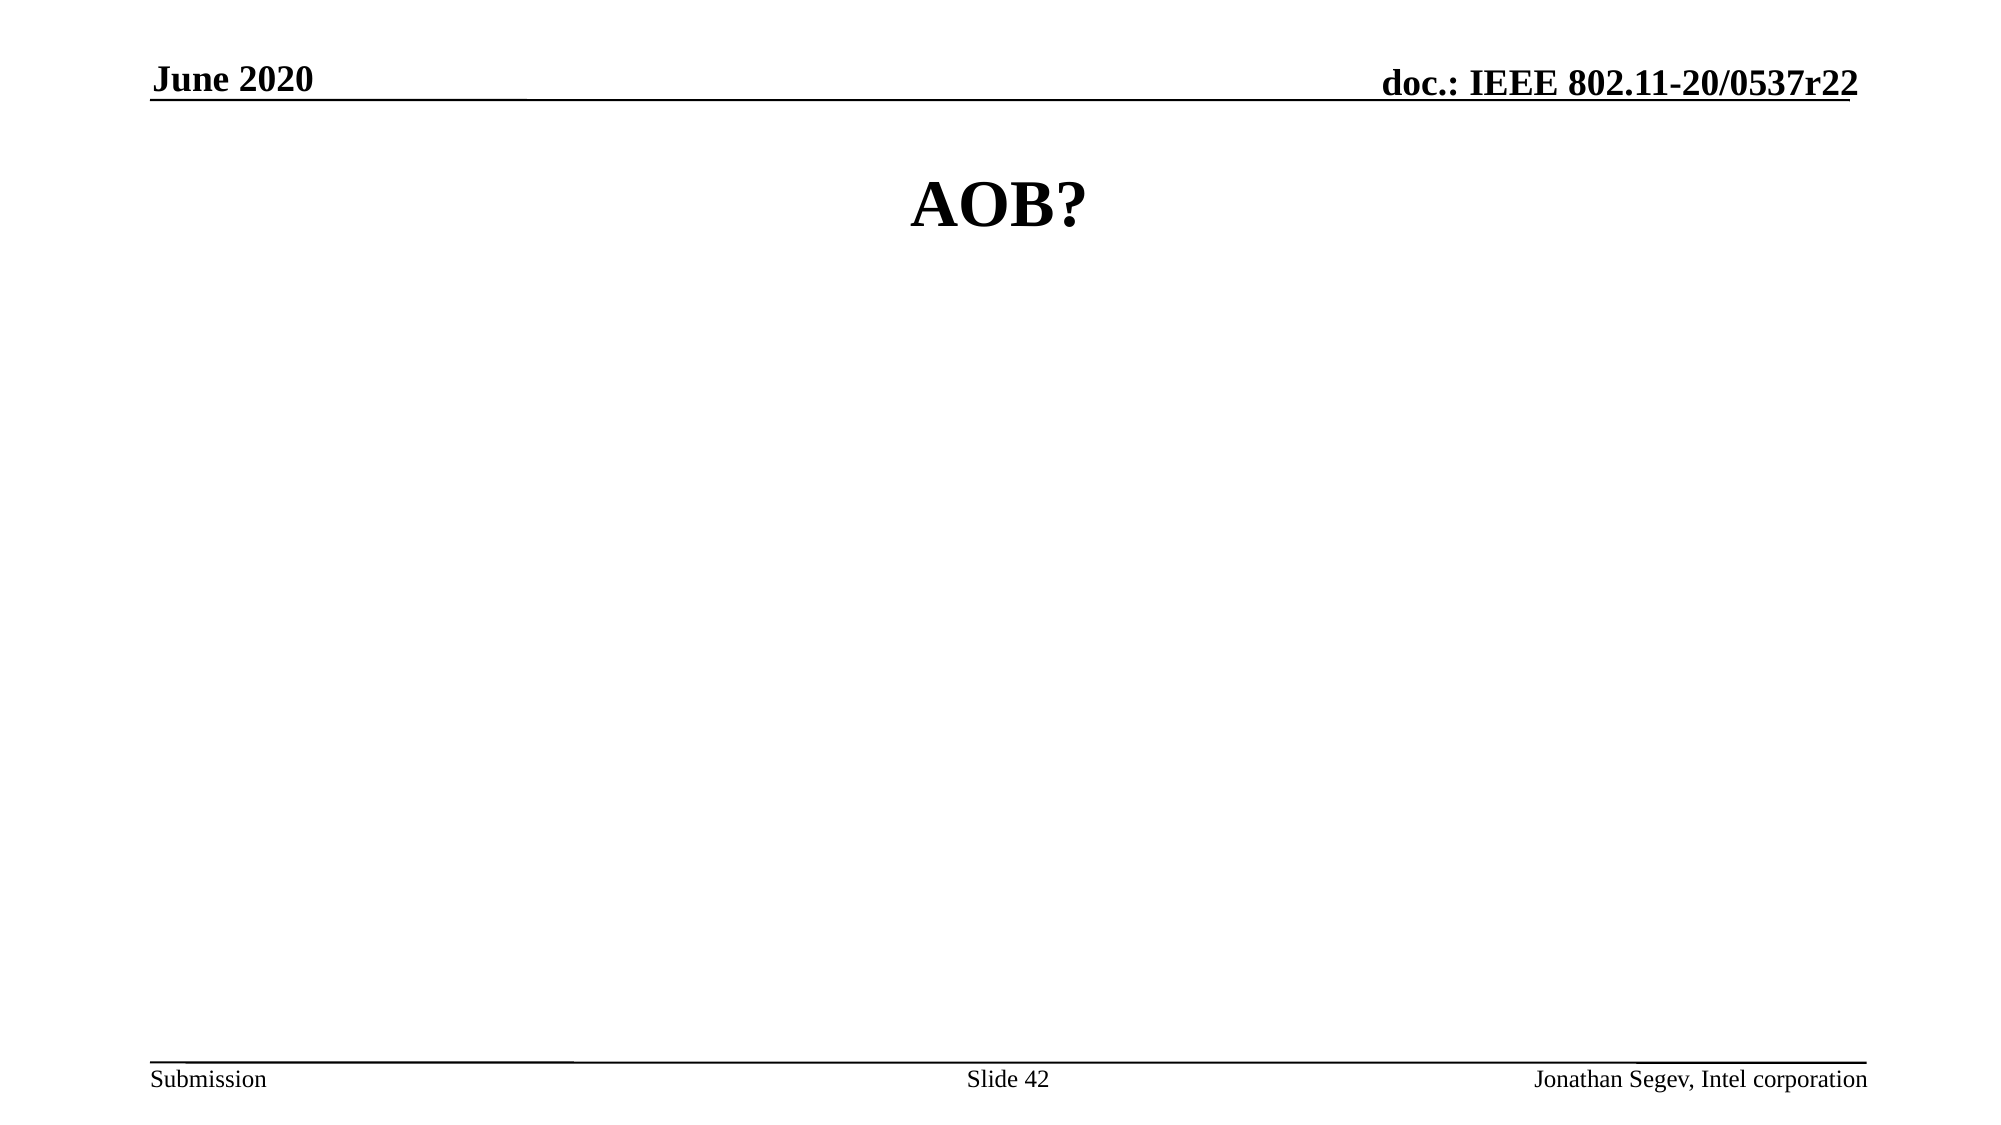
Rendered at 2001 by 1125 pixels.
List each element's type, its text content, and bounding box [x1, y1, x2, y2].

slide_number Slide 42 [950, 1061, 1067, 1123]
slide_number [152, 54, 563, 100]
footer Jonathan Segev, Intel corporation [1171, 1061, 1869, 1093]
title AOB? [149, 112, 1850, 288]
